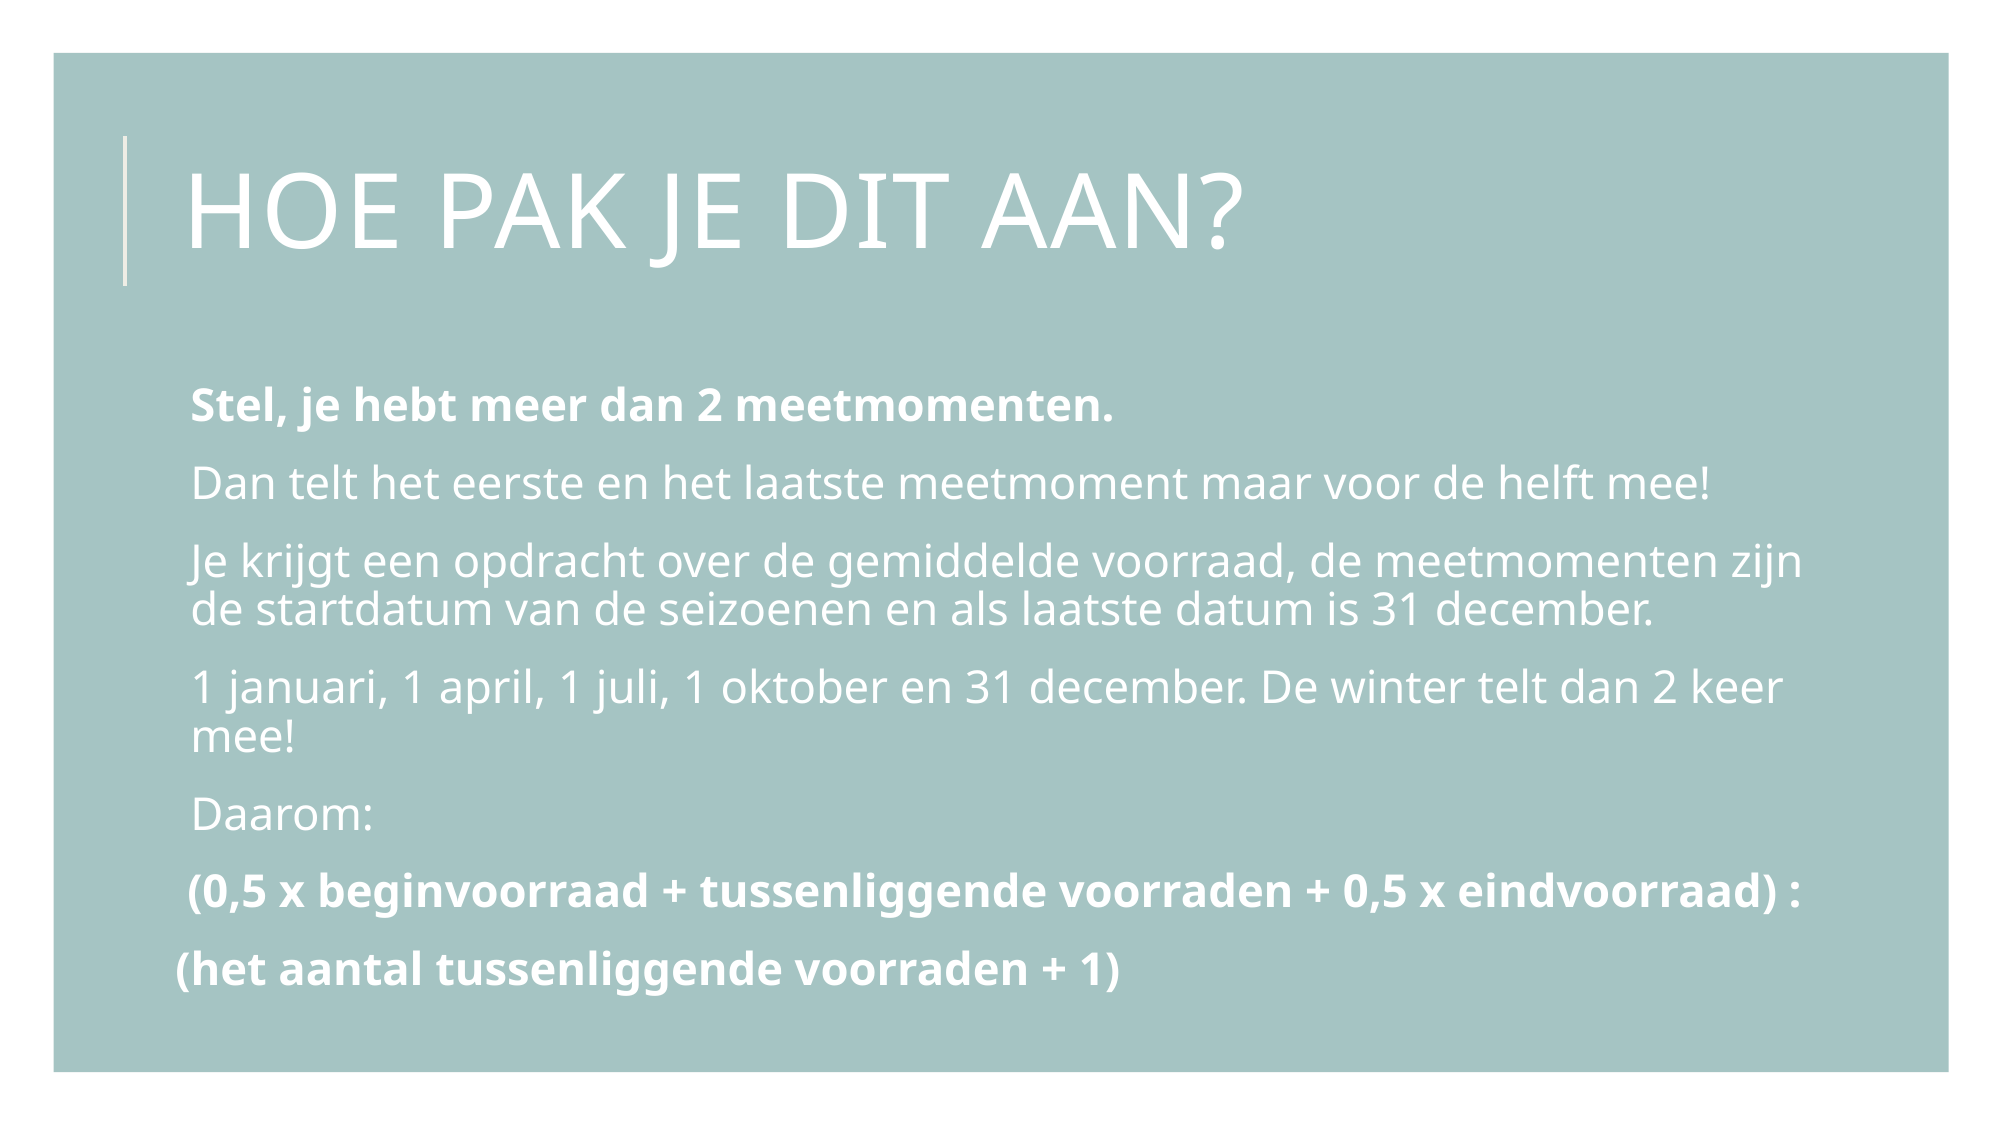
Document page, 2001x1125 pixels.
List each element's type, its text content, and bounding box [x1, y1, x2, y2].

list Stel, je hebt meer dan 2 meetmomenten. Dan telt het eerste en het laatste meetmoment maar voor de helft mee! Je krijgt een opdracht over de gemiddelde voorraad, de meetmomenten zijn de startdatum van de seizoenen en als laatste datum is 31 december. 1 januari, 1 april, 1 juli, 1 oktober en 31 december. De winter telt dan 2 keer mee! Daarom: (0,5 x beginvoorraad + tussenliggende voorraden + 0,5 x eindvoorraad) : (het aantal tussenliggende voorraden + 1) [168, 375, 1863, 1009]
title Hoe pak je dit aan? [168, 96, 1863, 342]
text_box [0, 0, 2000, 1125]
text_box [52, 51, 1950, 1074]
